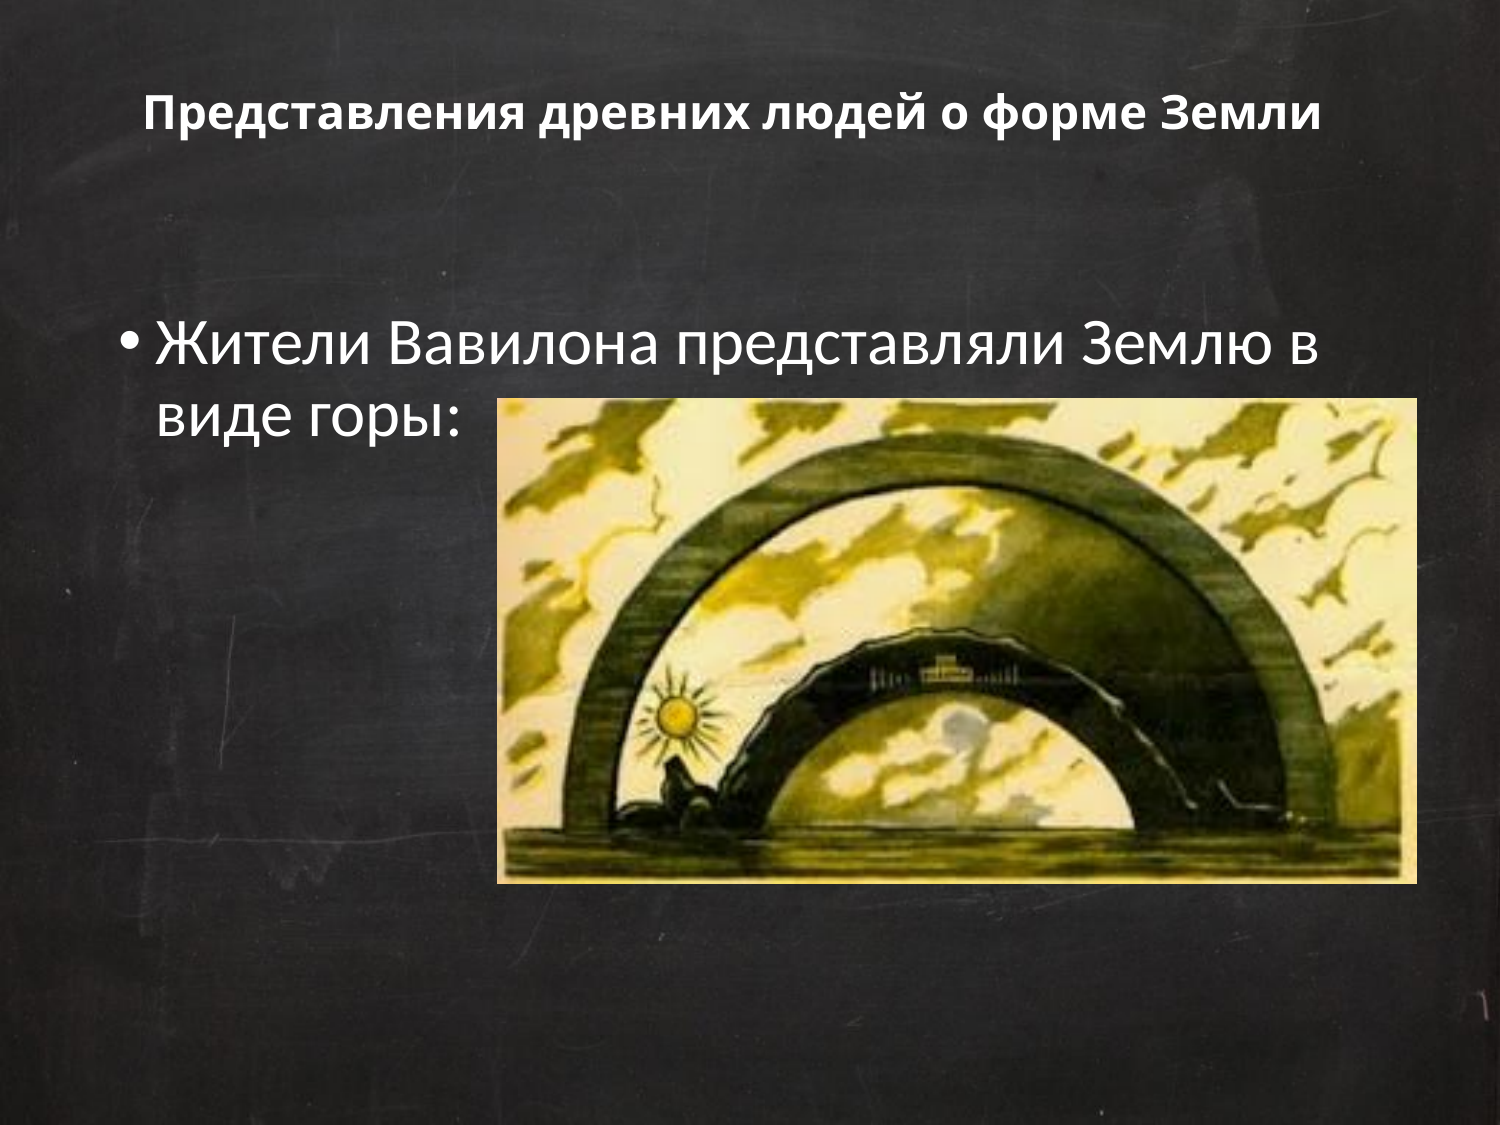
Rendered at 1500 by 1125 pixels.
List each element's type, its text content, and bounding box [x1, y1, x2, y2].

list Жители Вавилона представляли Землю в виде горы: [103, 299, 1397, 1014]
picture [0, 0, 1500, 1125]
title Представления древних людей о форме Земли [103, 59, 1362, 220]
